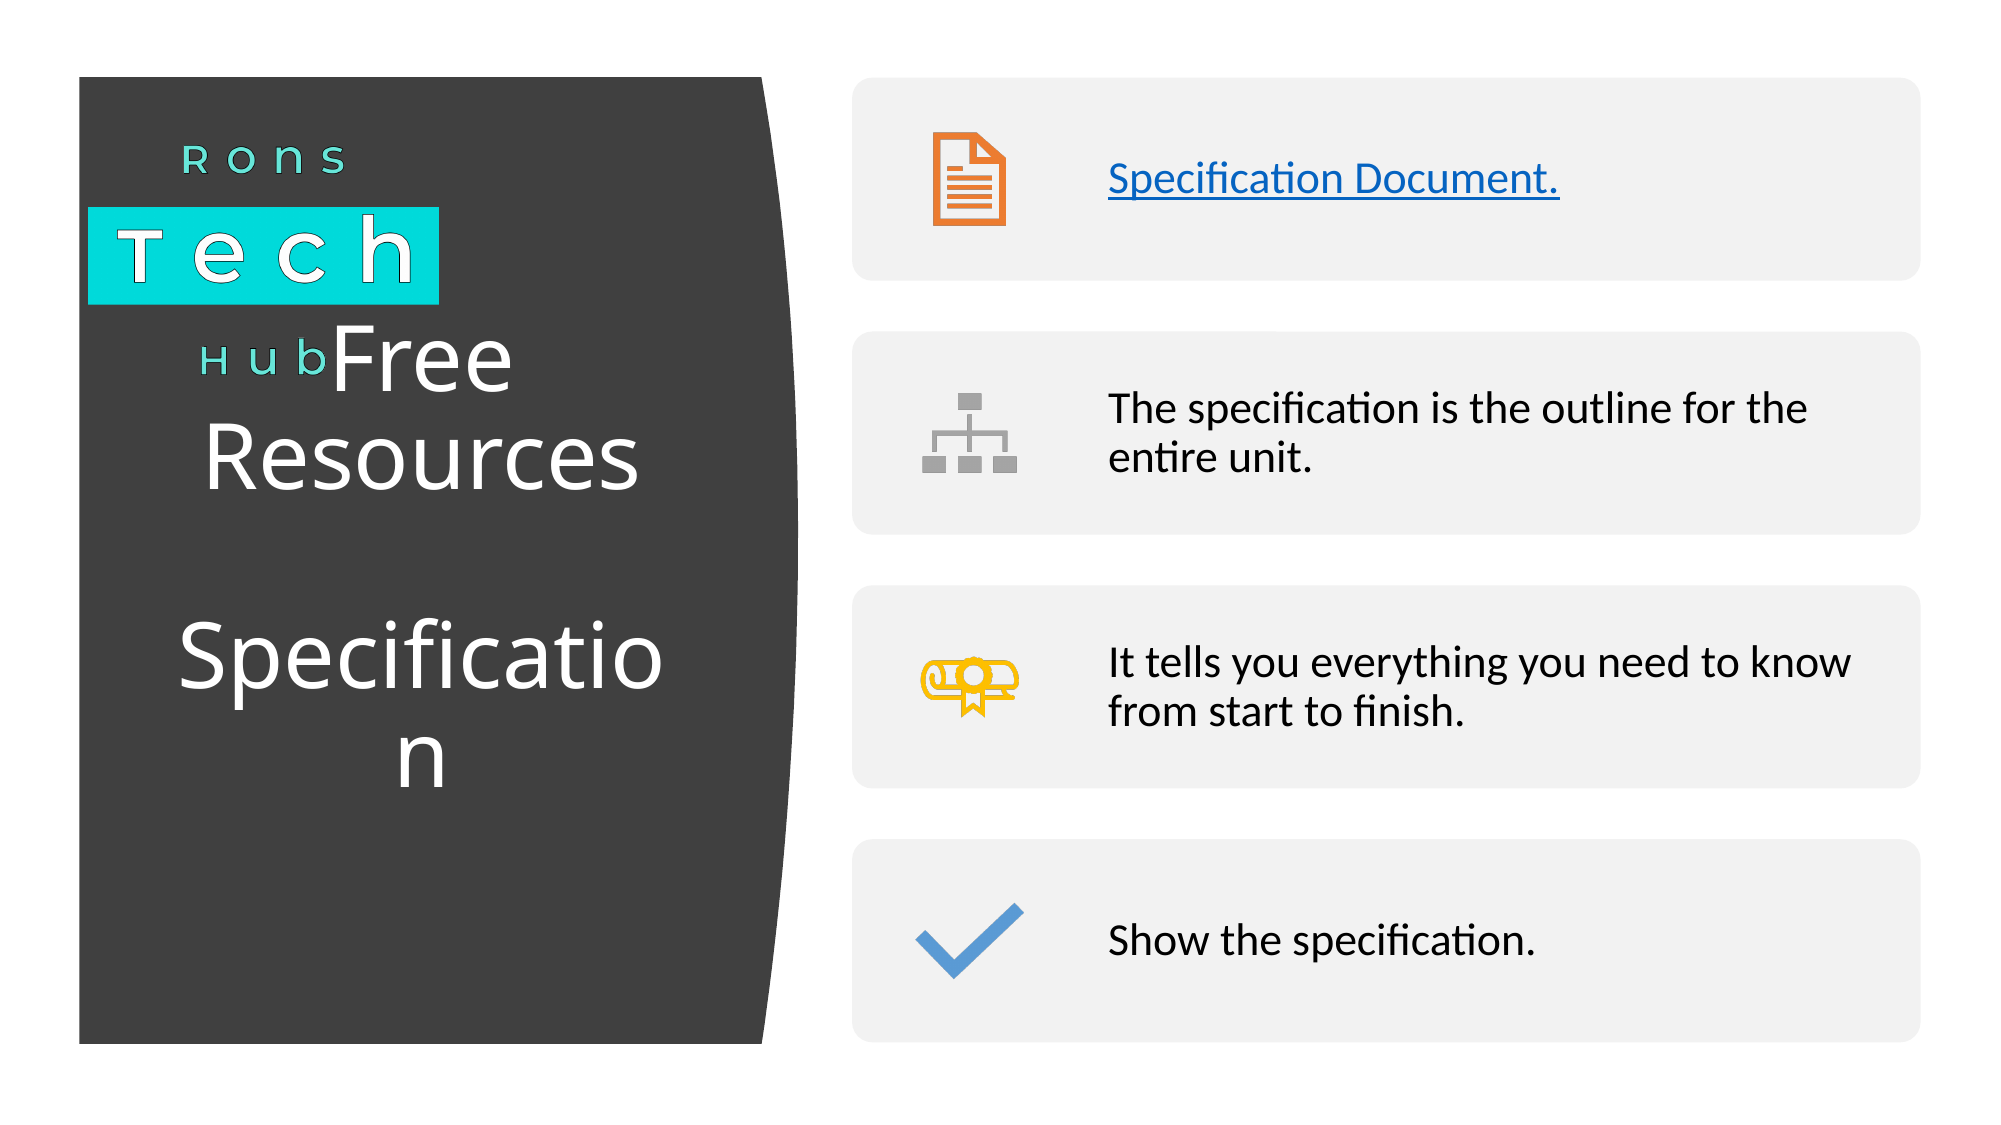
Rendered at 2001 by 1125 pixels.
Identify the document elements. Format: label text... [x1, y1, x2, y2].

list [852, 77, 1921, 1043]
text_box [78, 76, 800, 1045]
title Free Resources Specification [141, 166, 702, 953]
picture [88, 76, 439, 434]
